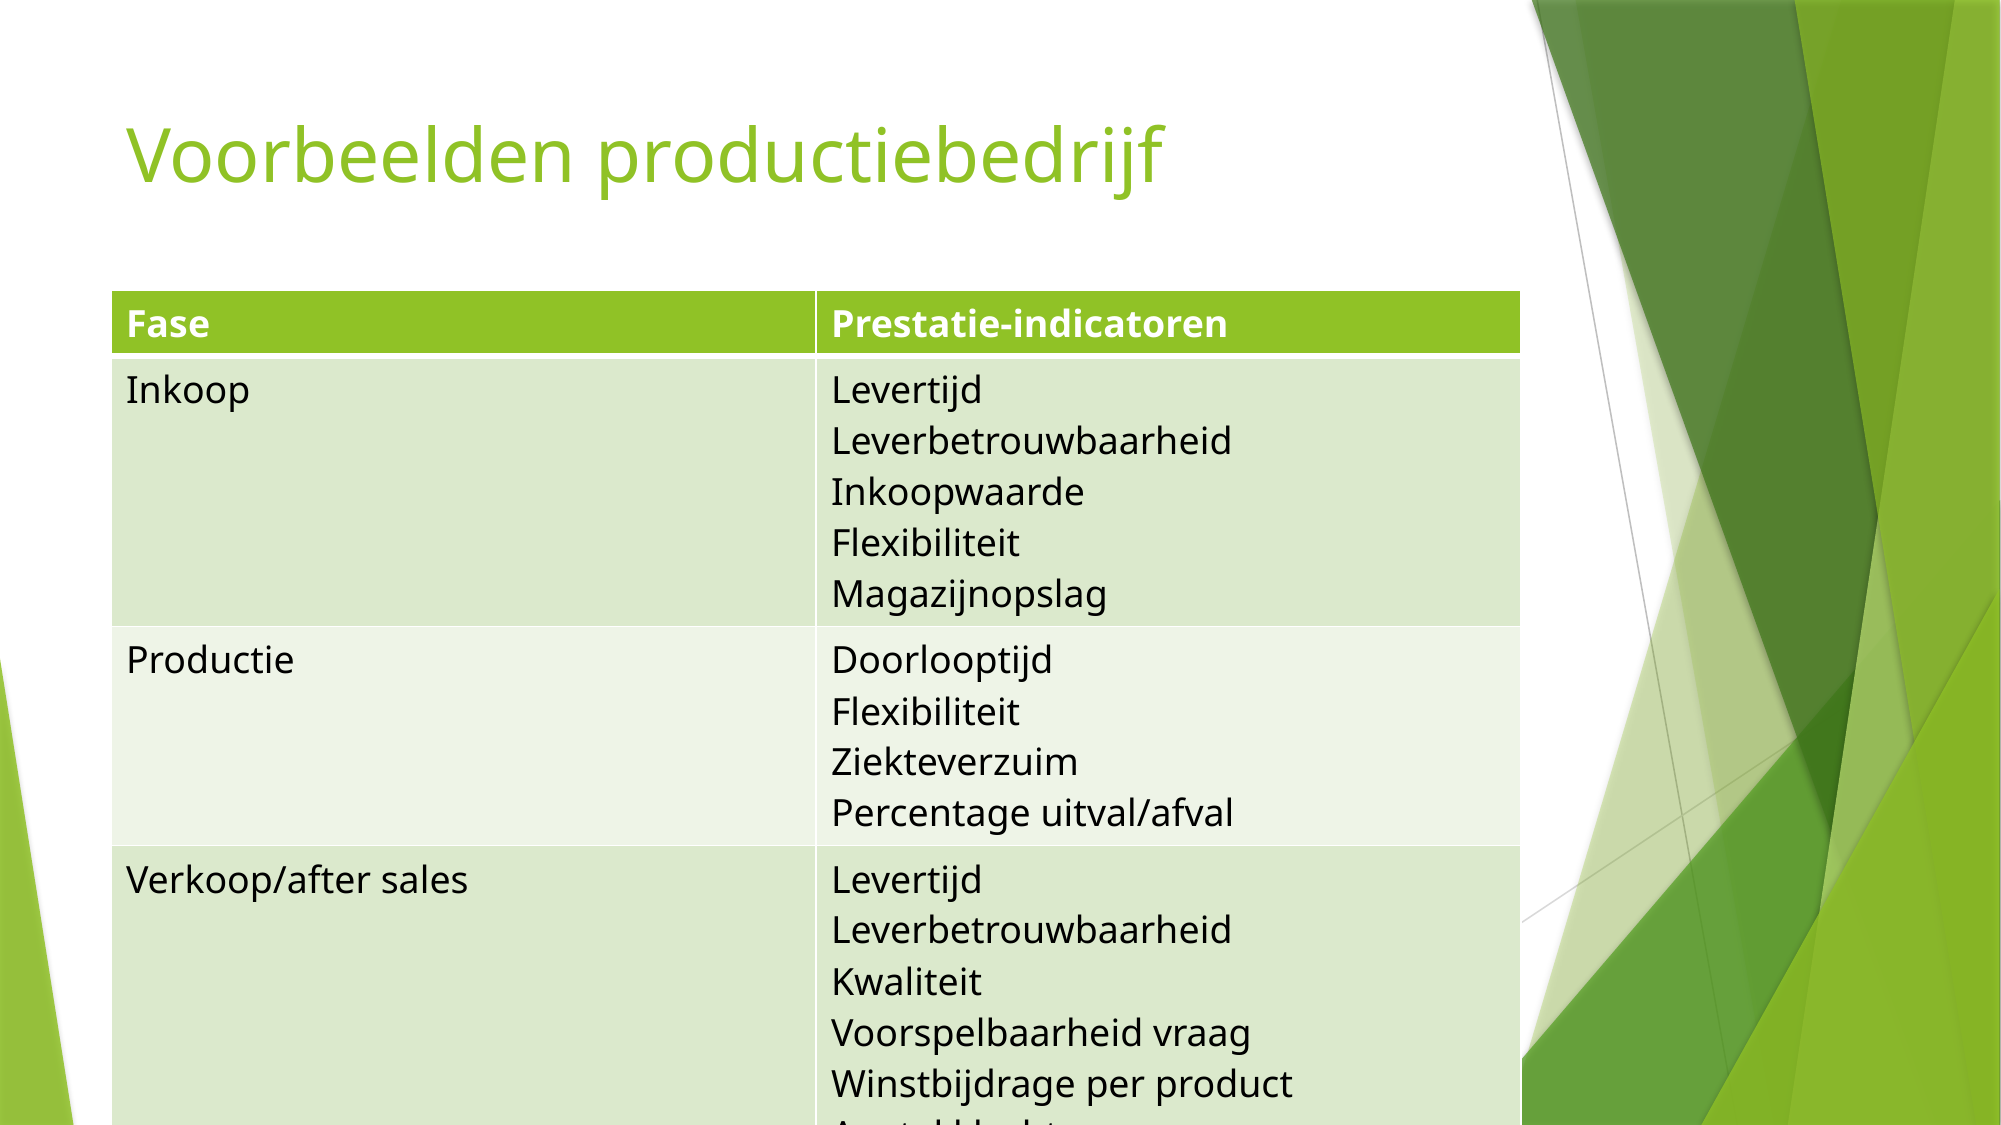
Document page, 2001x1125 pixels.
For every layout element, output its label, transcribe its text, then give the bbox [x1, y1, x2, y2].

title Voorbeelden productiebedrijf [111, 99, 1522, 289]
table_cell Productie [112, 627, 815, 845]
table_cell Levertijd Leverbetrouwbaarheid Inkoopwaarde Flexibiliteit Magazijnopslag [817, 359, 1520, 626]
table_cell Verkoop/after sales [112, 846, 815, 1125]
table_cell Doorlooptijd Flexibiliteit Ziekteverzuim Percentage uitval/afval [817, 627, 1520, 845]
table_header Prestatie-indicatoren [817, 291, 1520, 353]
table_cell Levertijd Leverbetrouwbaarheid Kwaliteit Voorspelbaarheid vraag Winstbijdrage per product Aantal klachten [817, 846, 1520, 1125]
table_cell Inkoop [112, 359, 815, 626]
table_header Fase [112, 291, 815, 353]
